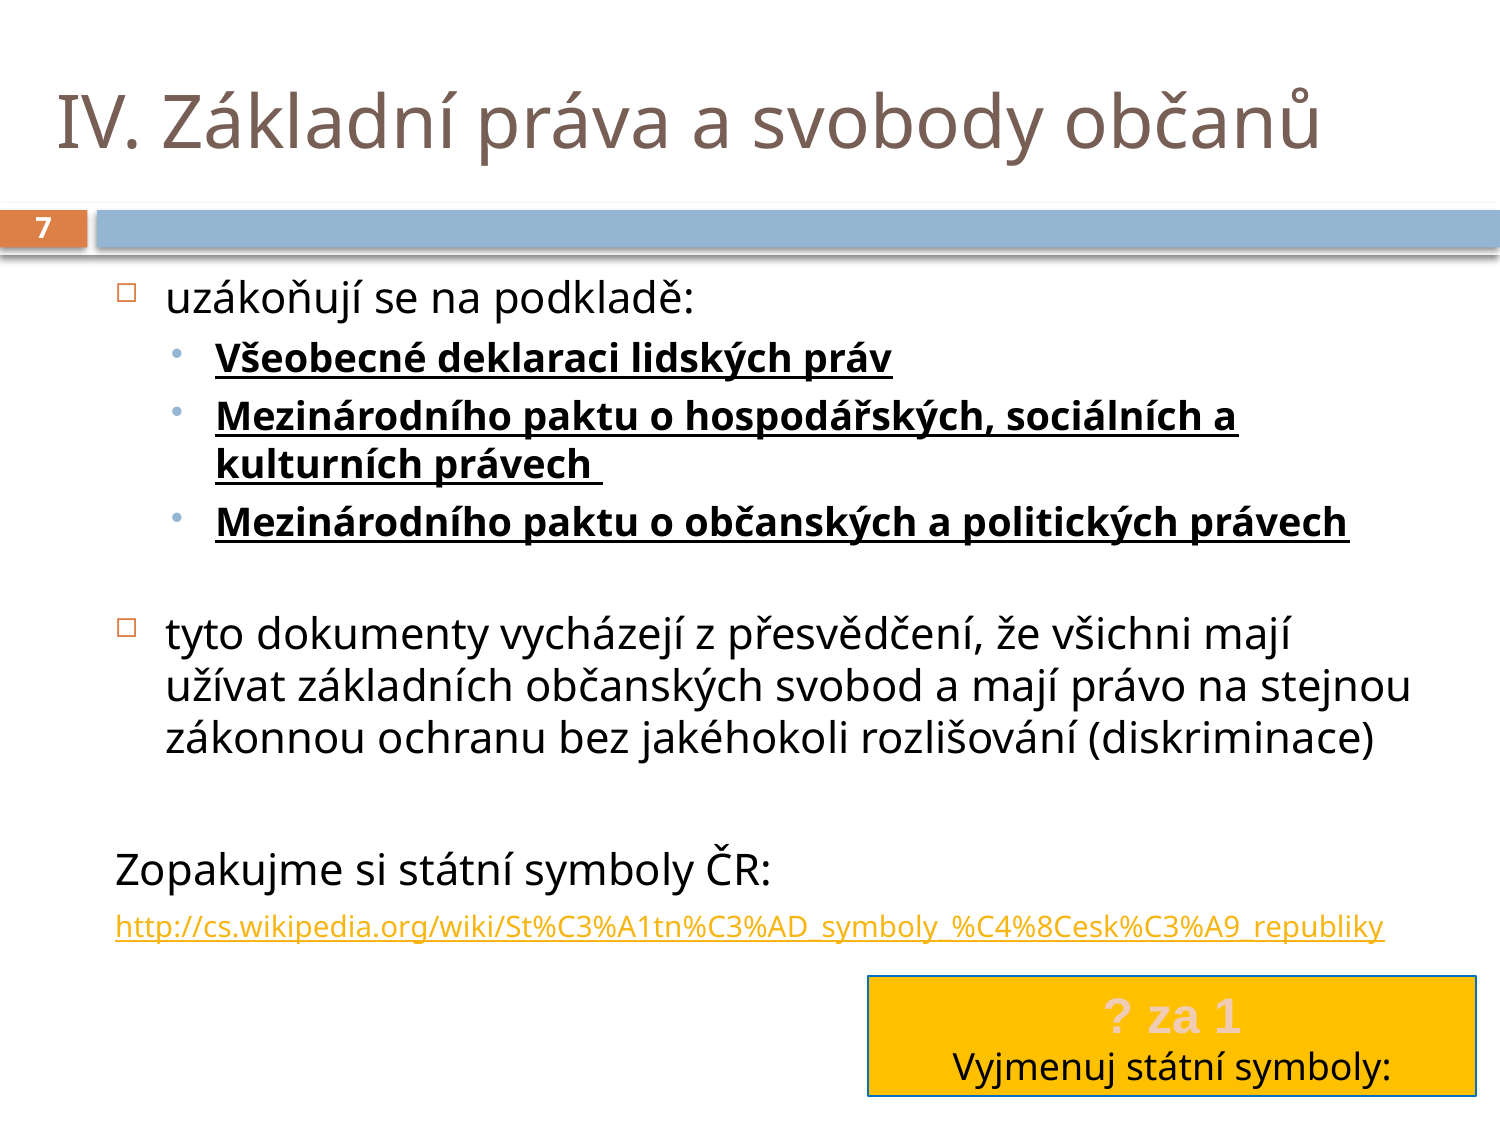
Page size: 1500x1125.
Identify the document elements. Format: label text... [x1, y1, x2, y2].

text_box ? za 1 Vyjmenuj státní symboly: [868, 975, 1477, 1096]
slide_number 7 [0, 208, 88, 249]
title IV. Základní práva a svobody občanů [41, 37, 1500, 200]
list uzákoňují se na podkladě: Všeobecné deklaraci lidských práv Mezinárodního paktu o hospodářských, sociálních a kulturních právech Mezinárodního paktu o občanských a politických právech tyto dokumenty vycházejí z přesvědčení, že všichni mají užívat základních občanských svobod a mají právo na stejnou zákonnou ochranu bez jakéhokoli rozlišování (diskriminace) Zopakujme si státní symboly ČR: http://cs.wikipedia.org/wiki/St%C3%A1tn%C3%AD_symboly_%C4%8Cesk%C3%A9_republiky [100, 262, 1438, 1000]
